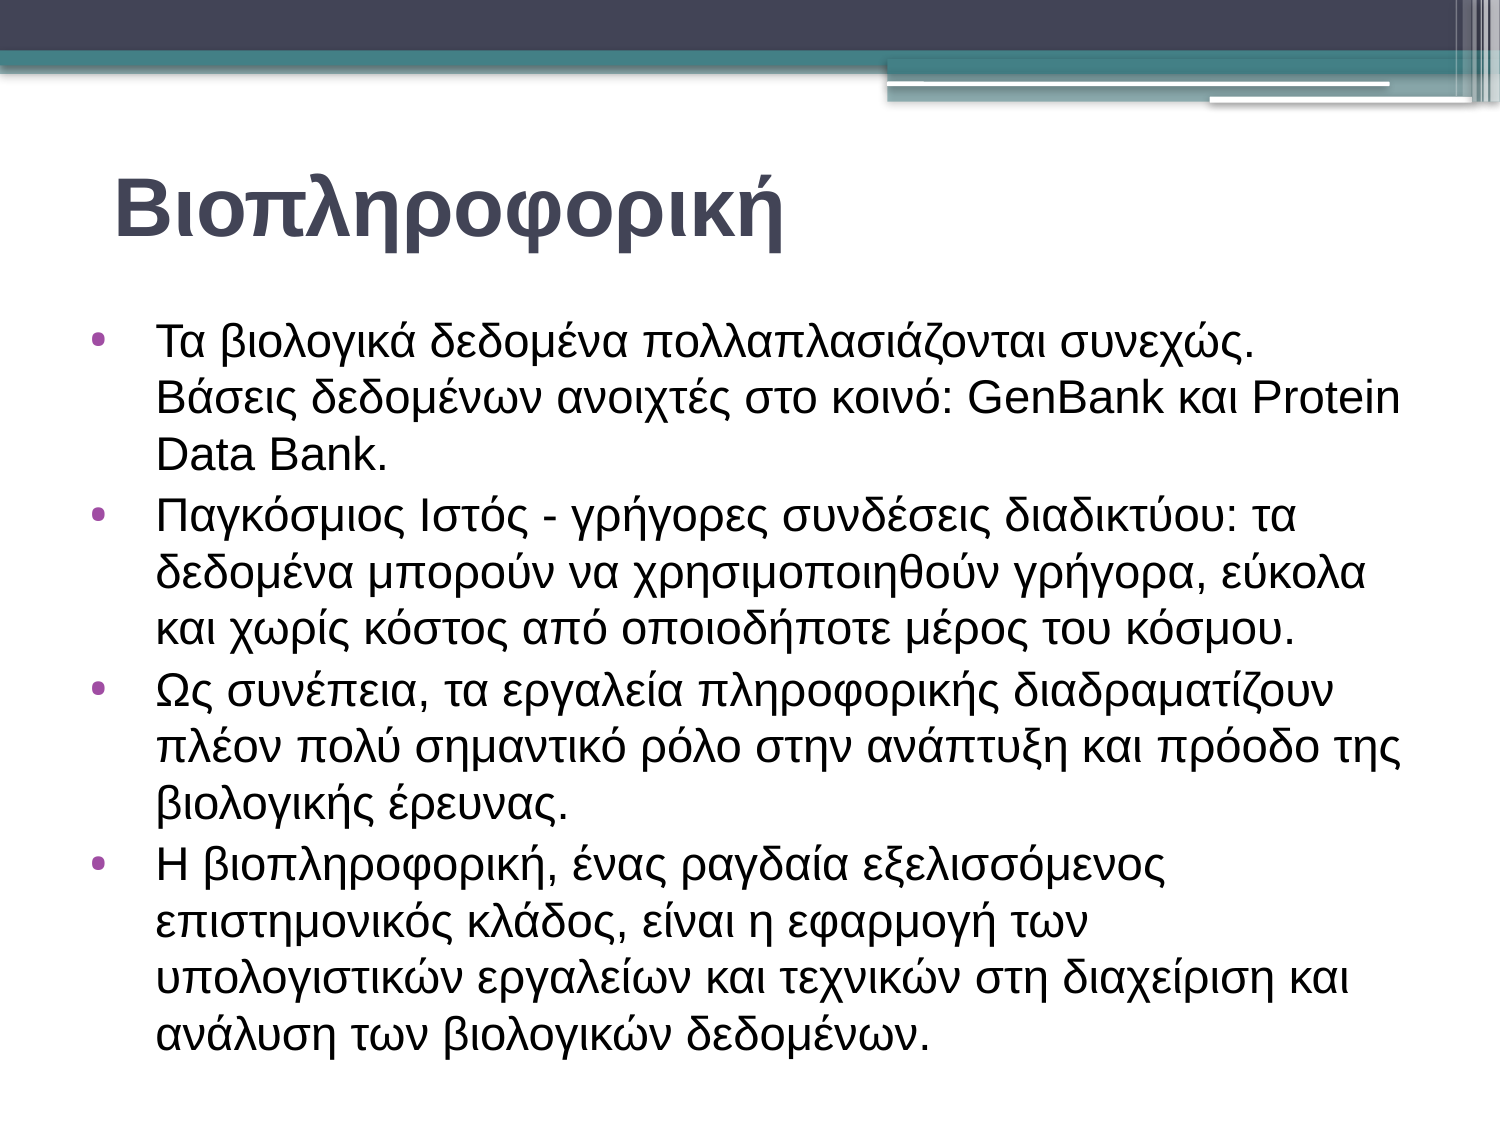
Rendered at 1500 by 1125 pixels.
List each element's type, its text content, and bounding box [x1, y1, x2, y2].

list Τα βιολογικά δεδομένα πολλαπλασιάζονται συνεχώς. Βάσεις δεδομένων ανοιχτές στο κοινό: GenBank και Protein Data Bank. Παγκόσμιος Ιστός - γρήγορες συνδέσεις διαδικτύου: τα δεδομένα μπορούν να χρησιμοποιηθούν γρήγορα, εύκολα και χωρίς κόστος από οποιοδήποτε μέρος του κόσμου. Ως συνέπεια, τα εργαλεία πληροφορικής διαδραματίζουν πλέον πολύ σημαντικό ρόλο στην ανάπτυξη και πρόοδο της βιολογικής έρευνας. Η βιοπληροφορική, ένας ραγδαία εξελισσόμενος επιστημονικός κλάδος, είναι η εφαρμογή των υπολογιστικών εργαλείων και τεχνικών στη διαχείριση και ανάλυση των βιολογικών δεδομένων. [75, 302, 1425, 1079]
title Βιοπληροφορική [75, 115, 1425, 291]
